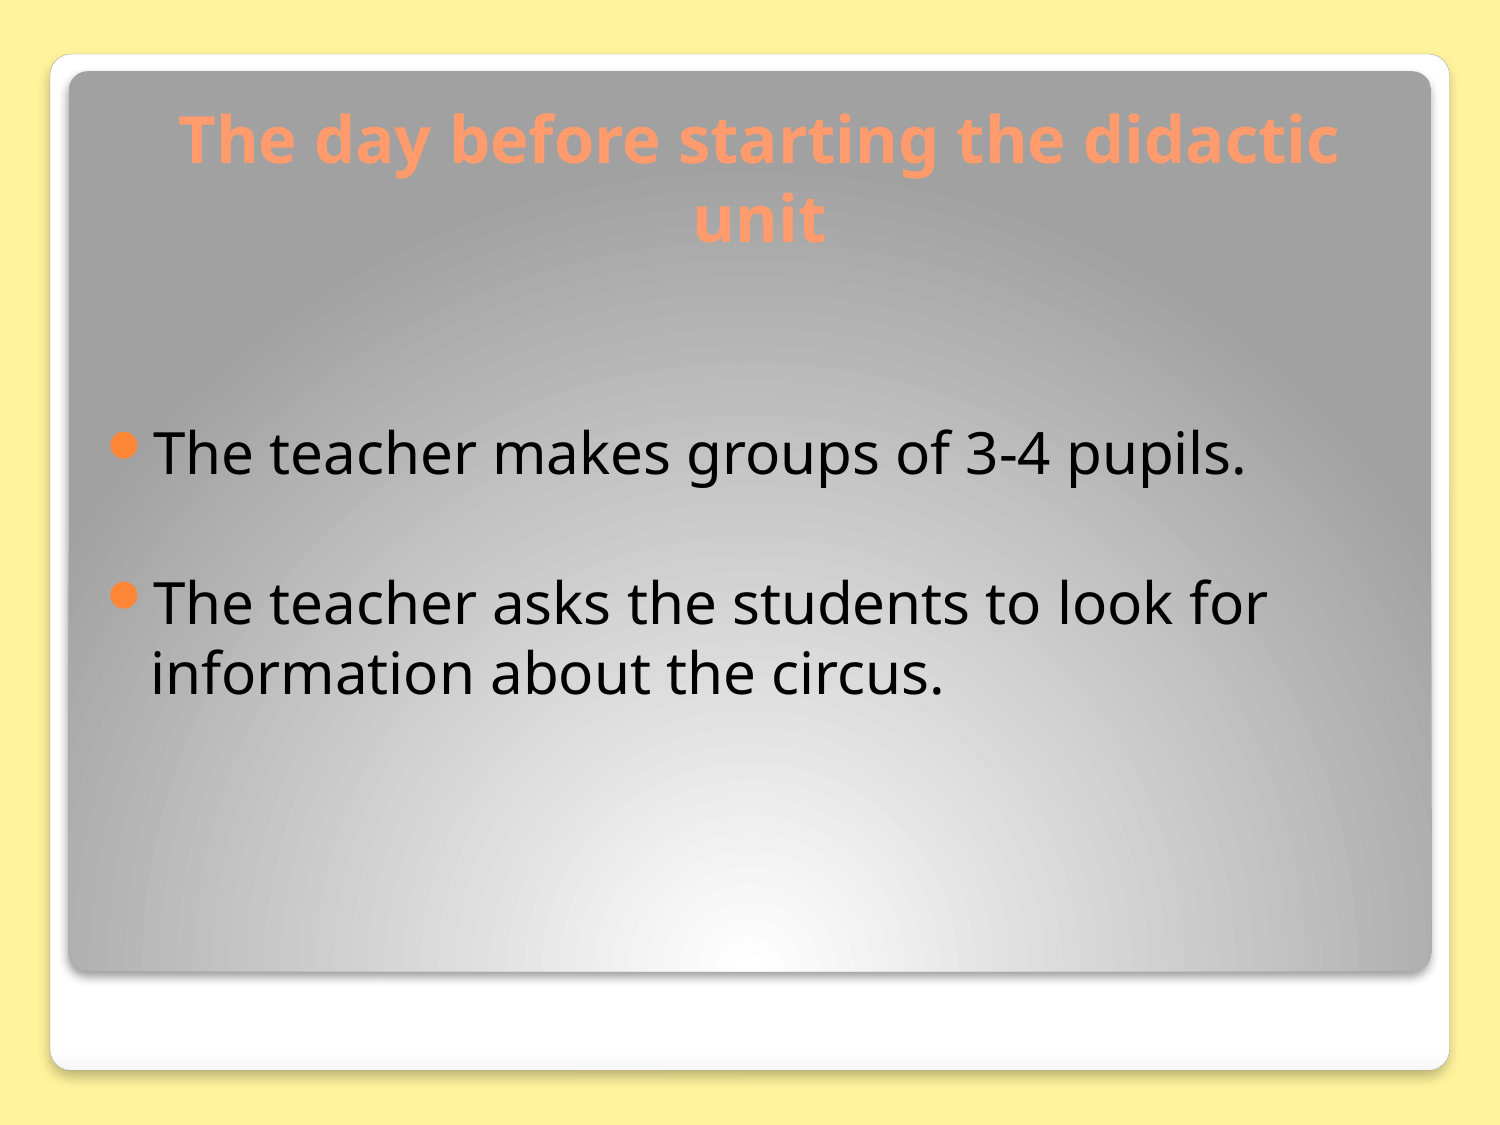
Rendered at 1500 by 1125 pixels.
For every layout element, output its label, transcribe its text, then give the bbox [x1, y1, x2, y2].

title The day before starting the didactic unit [88, 90, 1431, 263]
list The teacher makes groups of 3-4 pupils. The teacher asks the students to look for information about the circus. [76, 326, 1420, 811]
